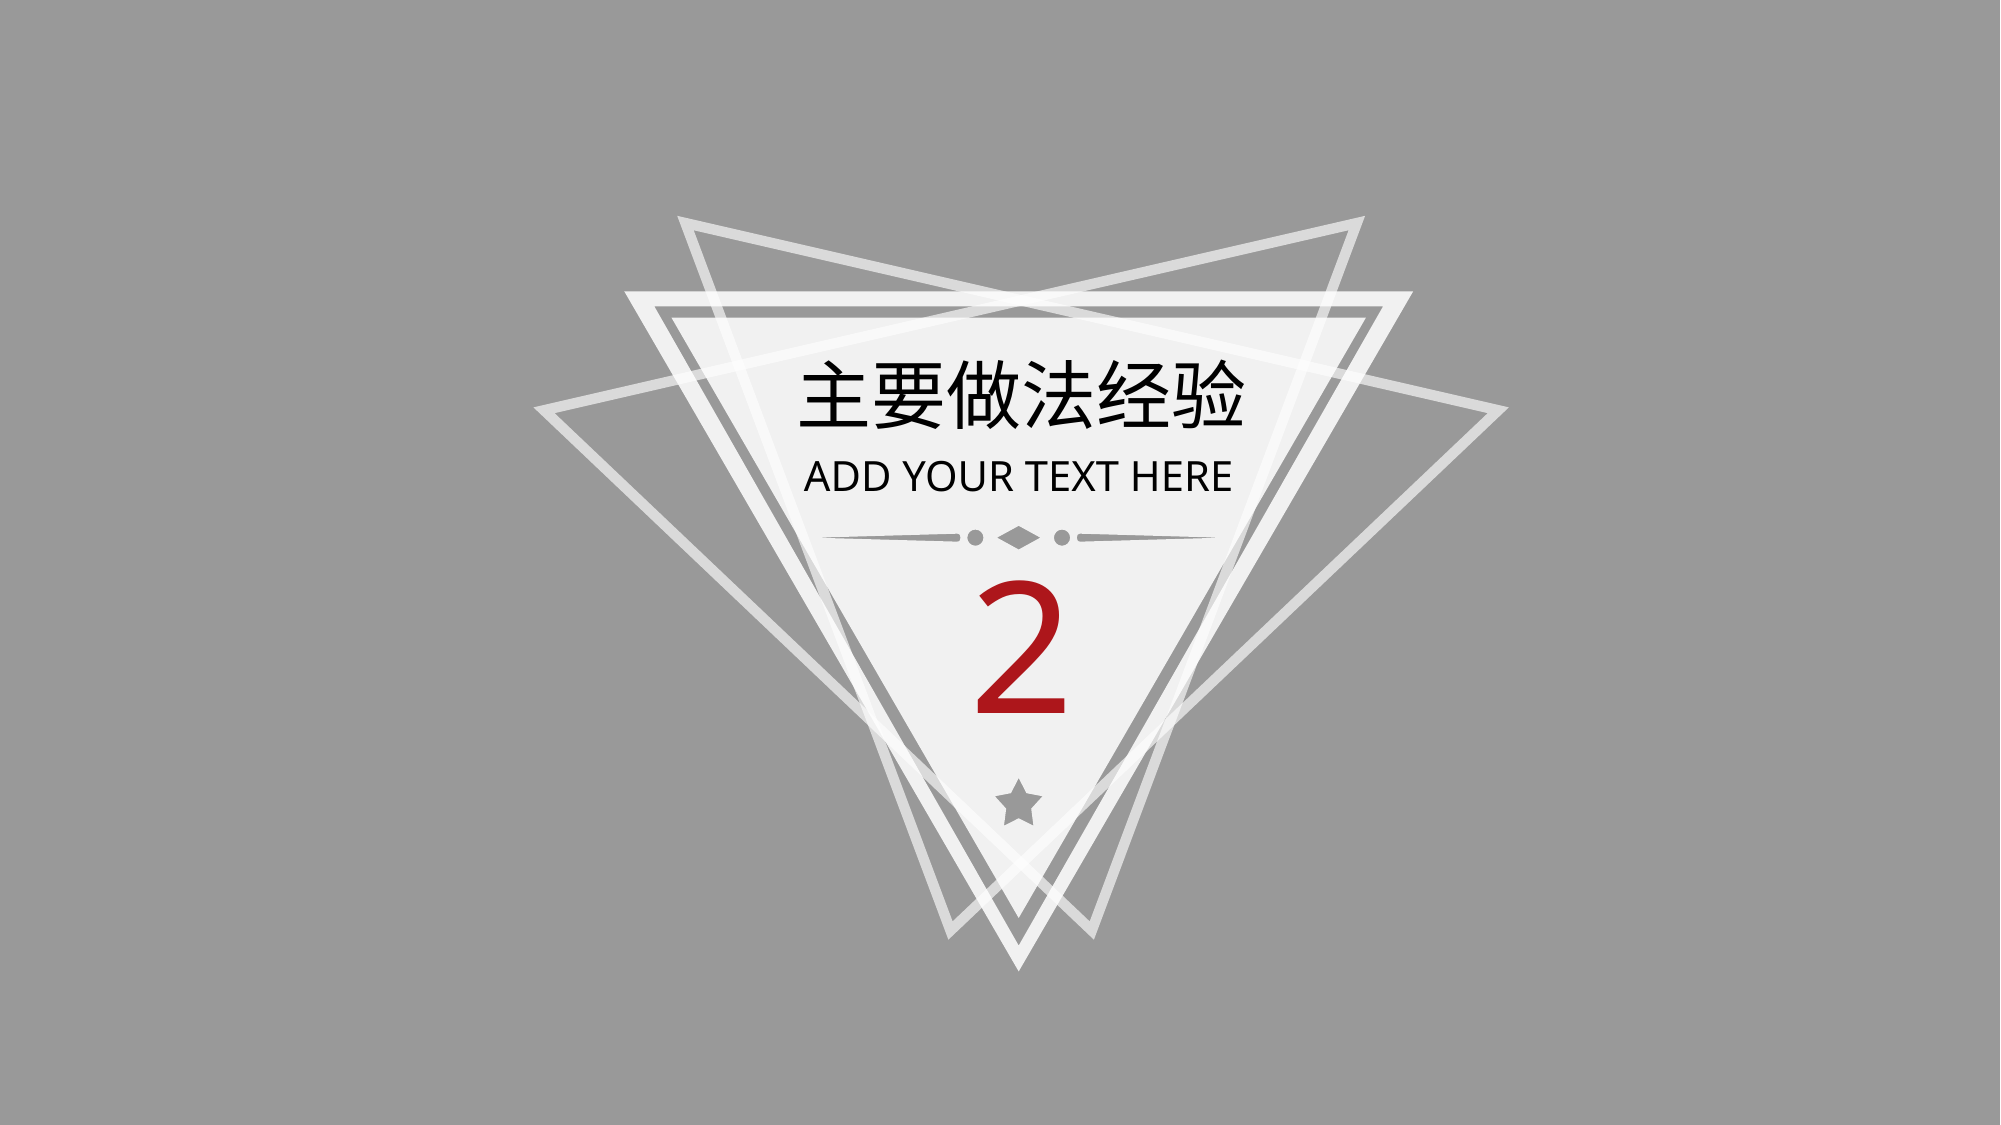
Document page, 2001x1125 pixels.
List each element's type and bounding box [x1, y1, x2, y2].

text_box [604, 291, 1439, 972]
text_box [0, 0, 2000, 1125]
